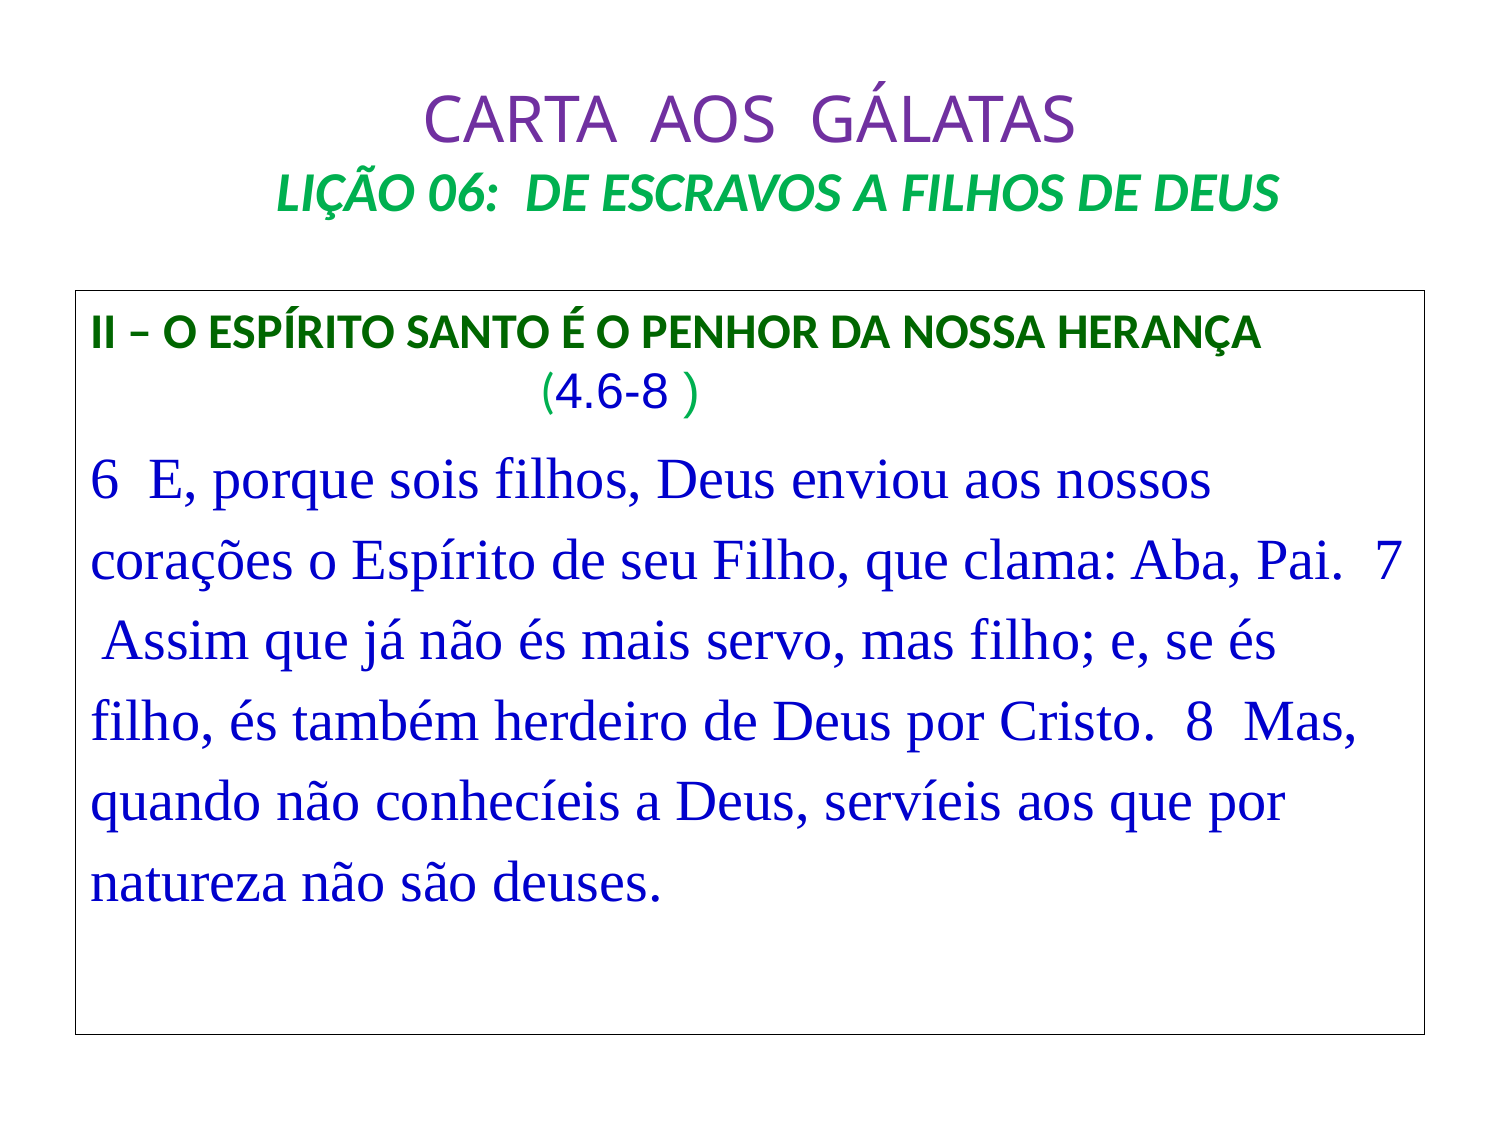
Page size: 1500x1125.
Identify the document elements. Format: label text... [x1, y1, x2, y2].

list II – O ESPÍRITO SANTO É O PENHOR DA NOSSA HERANÇA (4.6-8 ) 6 E, porque sois filhos, Deus enviou aos nossos corações o Espírito de seu Filho, que clama: Aba, Pai. 7 Assim que já não és mais servo, mas filho; e, se és filho, és também herdeiro de Deus por Cristo. 8 Mas, quando não conhecíeis a Deus, servíeis aos que por natureza não são deuses. [75, 290, 1425, 1035]
title CARTA AOS GÁLATAS LIÇÃO 06: DE ESCRAVOS A FILHOS DE DEUS [75, 45, 1425, 256]
